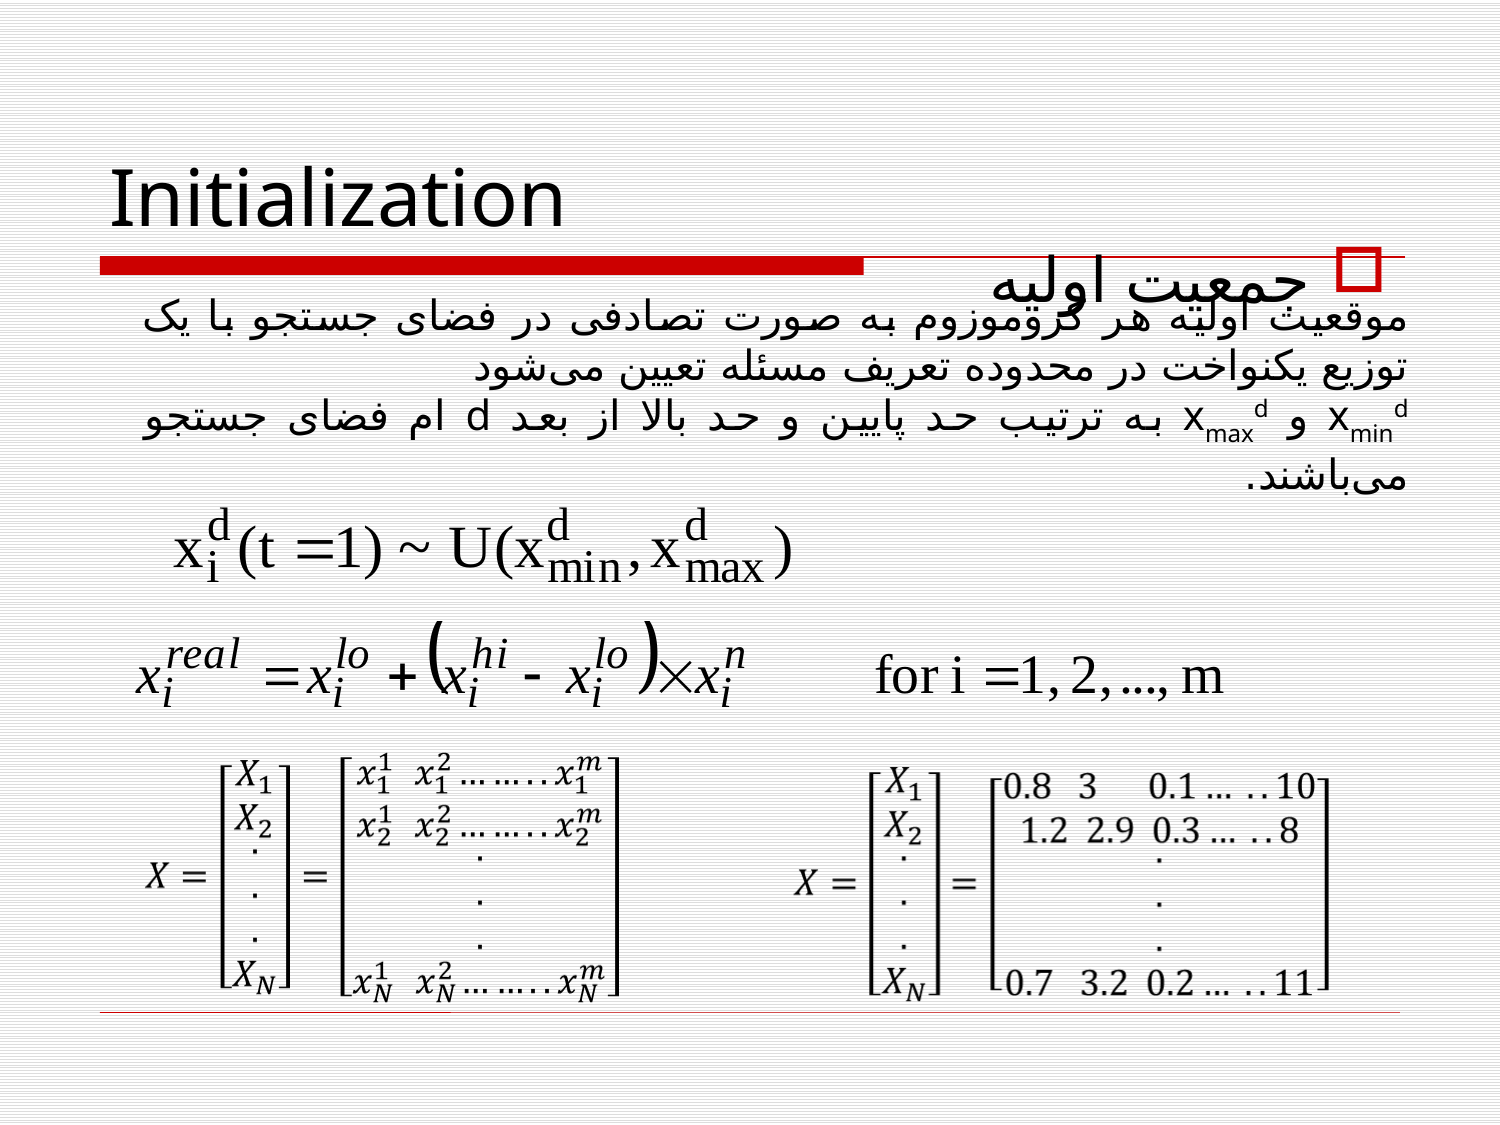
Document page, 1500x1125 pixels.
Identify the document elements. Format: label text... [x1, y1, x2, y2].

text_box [123, 621, 1237, 722]
text_box [773, 754, 1351, 1011]
text_box موقعيت اوليه هر کروموزوم به صورت تصادفی در فضای جستجو با يک توزيع يکنواخت در محدوده تعريف مسئله تعيين ﻣﯽشود xmind و xmaxd به ترتيب حد پايين و حد بالا از بعد d ام فضای جستجو ﻣﯽباشند. [123, 281, 1424, 505]
text_box [121, 739, 644, 1016]
title Initialization [94, 50, 1407, 250]
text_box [159, 486, 810, 601]
list جمعيت اوليه [53, 232, 1404, 975]
